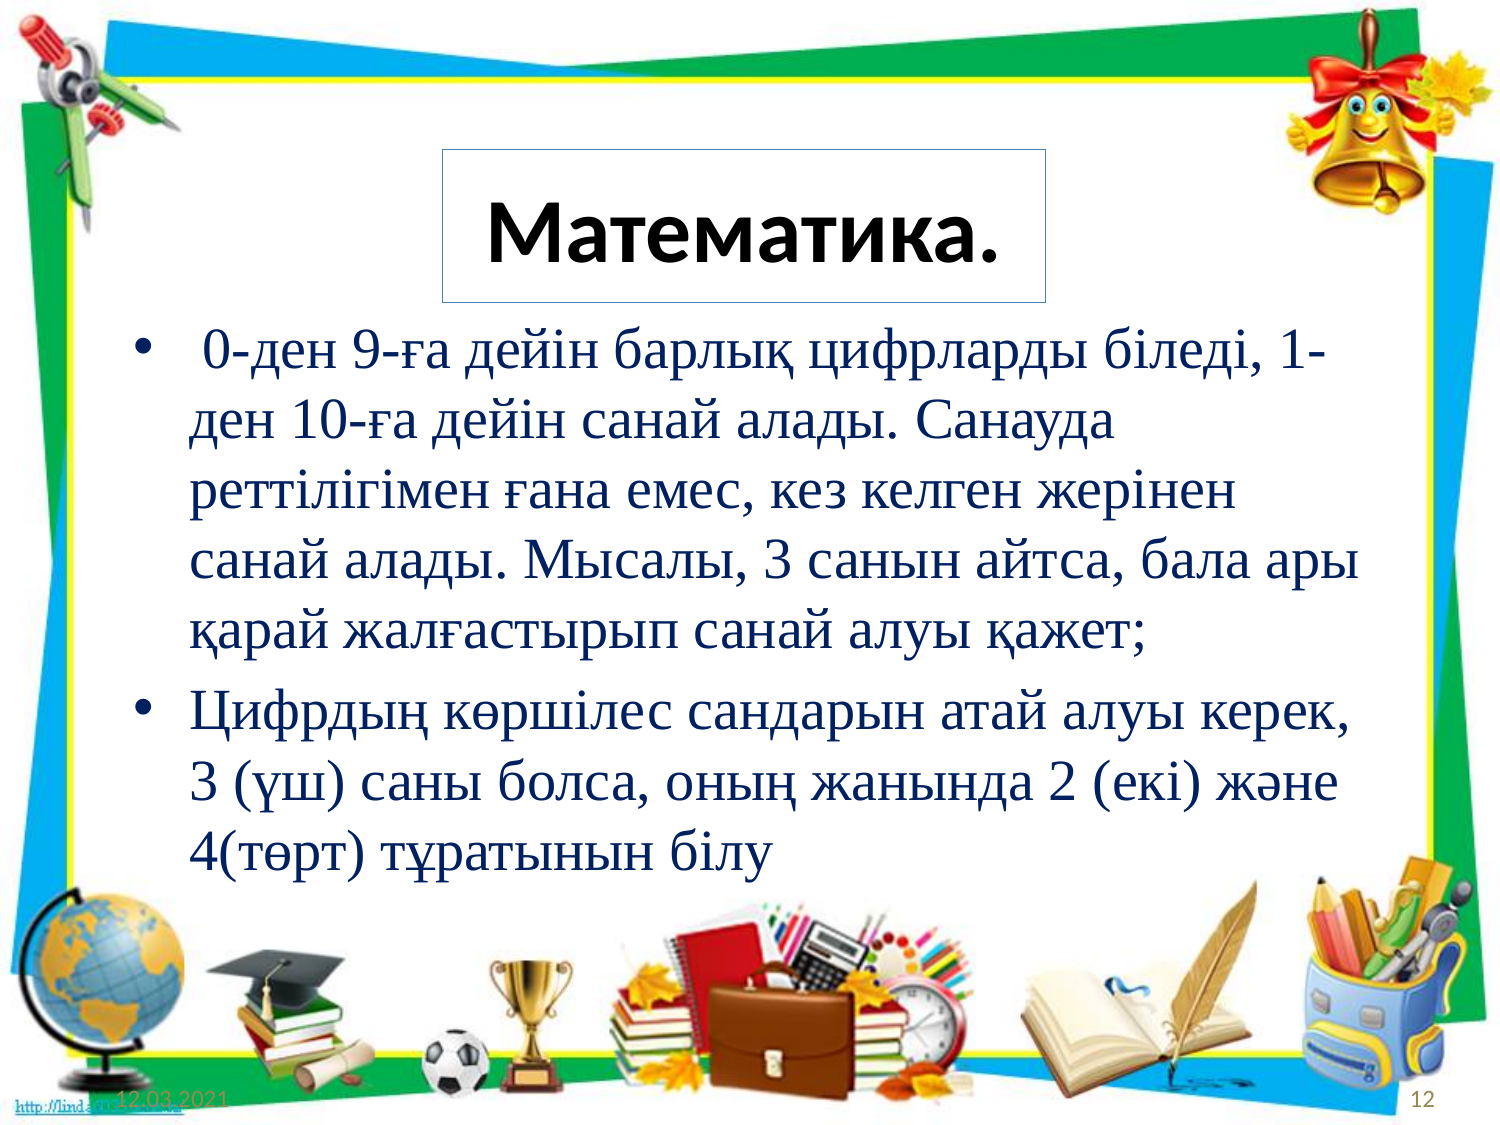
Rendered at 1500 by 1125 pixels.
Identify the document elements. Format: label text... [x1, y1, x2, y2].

picture [0, 0, 1500, 1125]
list 0-ден 9-ға дейін барлық цифрларды біледі, 1-ден 10-ға дейін санай алады. Санауда реттілігімен ғана емес, кез келген жерінен санай алады. Мысалы, 3 санын айтса, бала ары қарай жалғастырып санай алуы қажет; Цифрдың көршілес сандарын атай алуы керек, 3 (үш) саны болса, оның жанында 2 (екі) және 4(төрт) тұратынын білу [118, 302, 1376, 894]
title Математика. [442, 149, 1046, 302]
